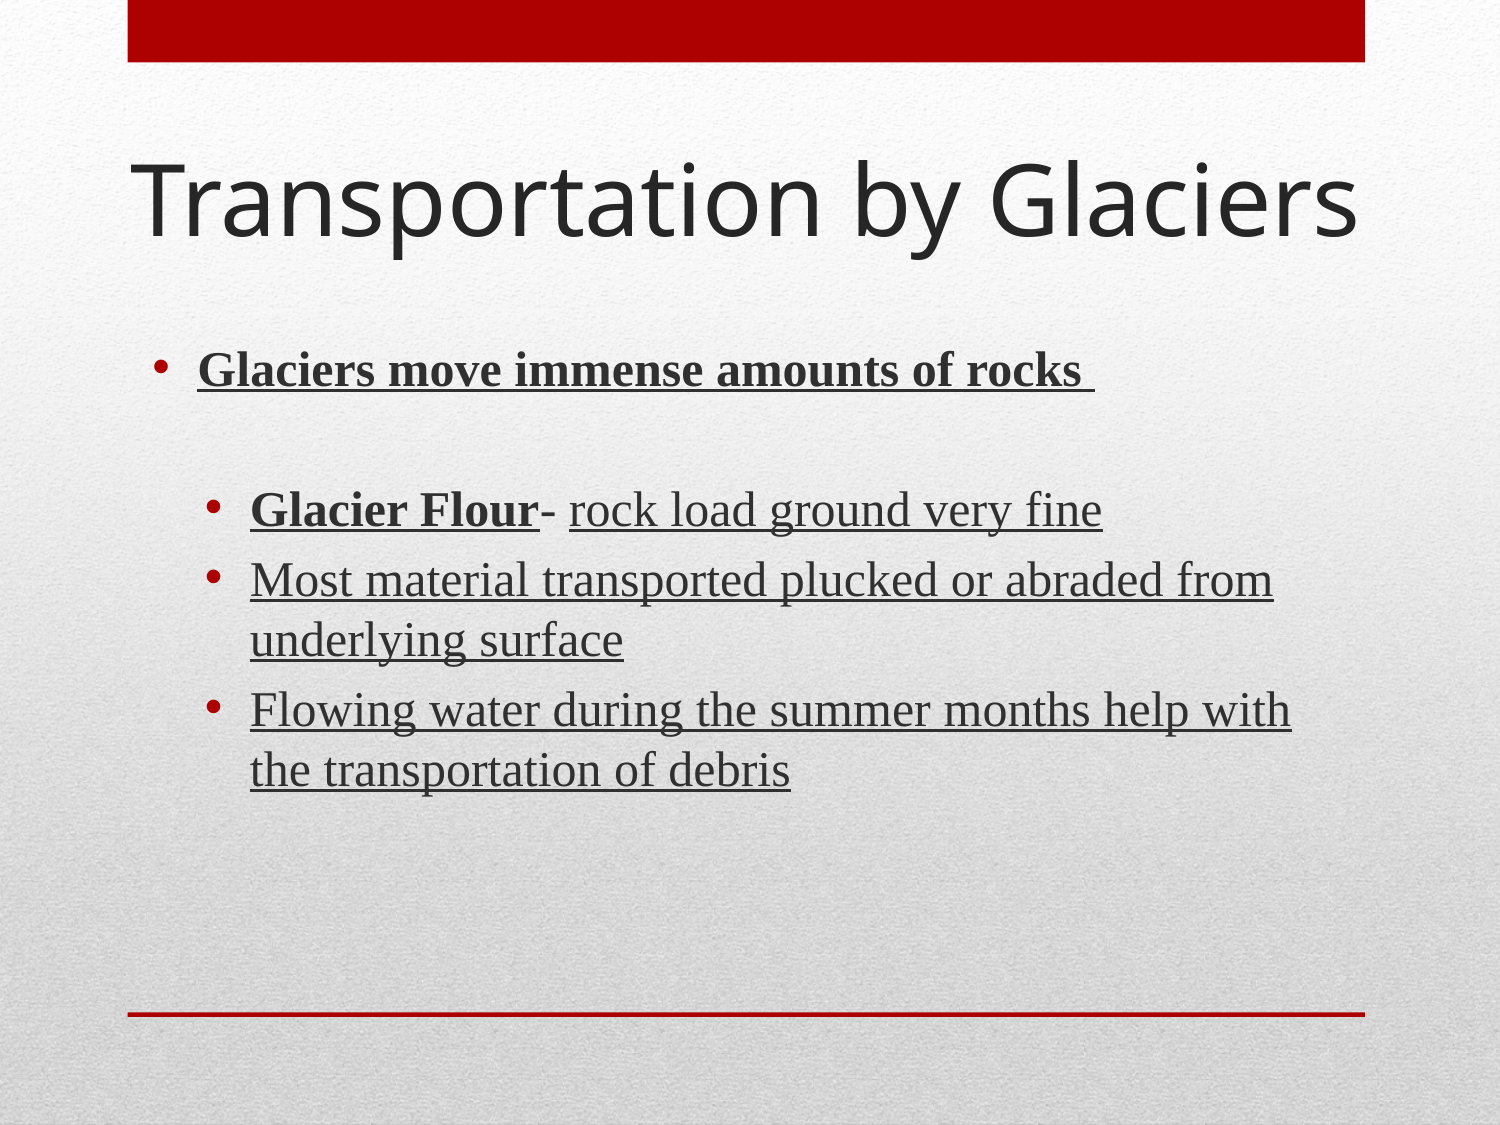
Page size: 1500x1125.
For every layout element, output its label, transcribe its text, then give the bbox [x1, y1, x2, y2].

title Transportation by Glaciers [46, 1, 1447, 264]
list Glaciers move immense amounts of rocks Glacier Flour- rock load ground very fine Most material transported plucked or abraded from underlying surface Flowing water during the summer months help with the transportation of debris [137, 200, 1375, 933]
